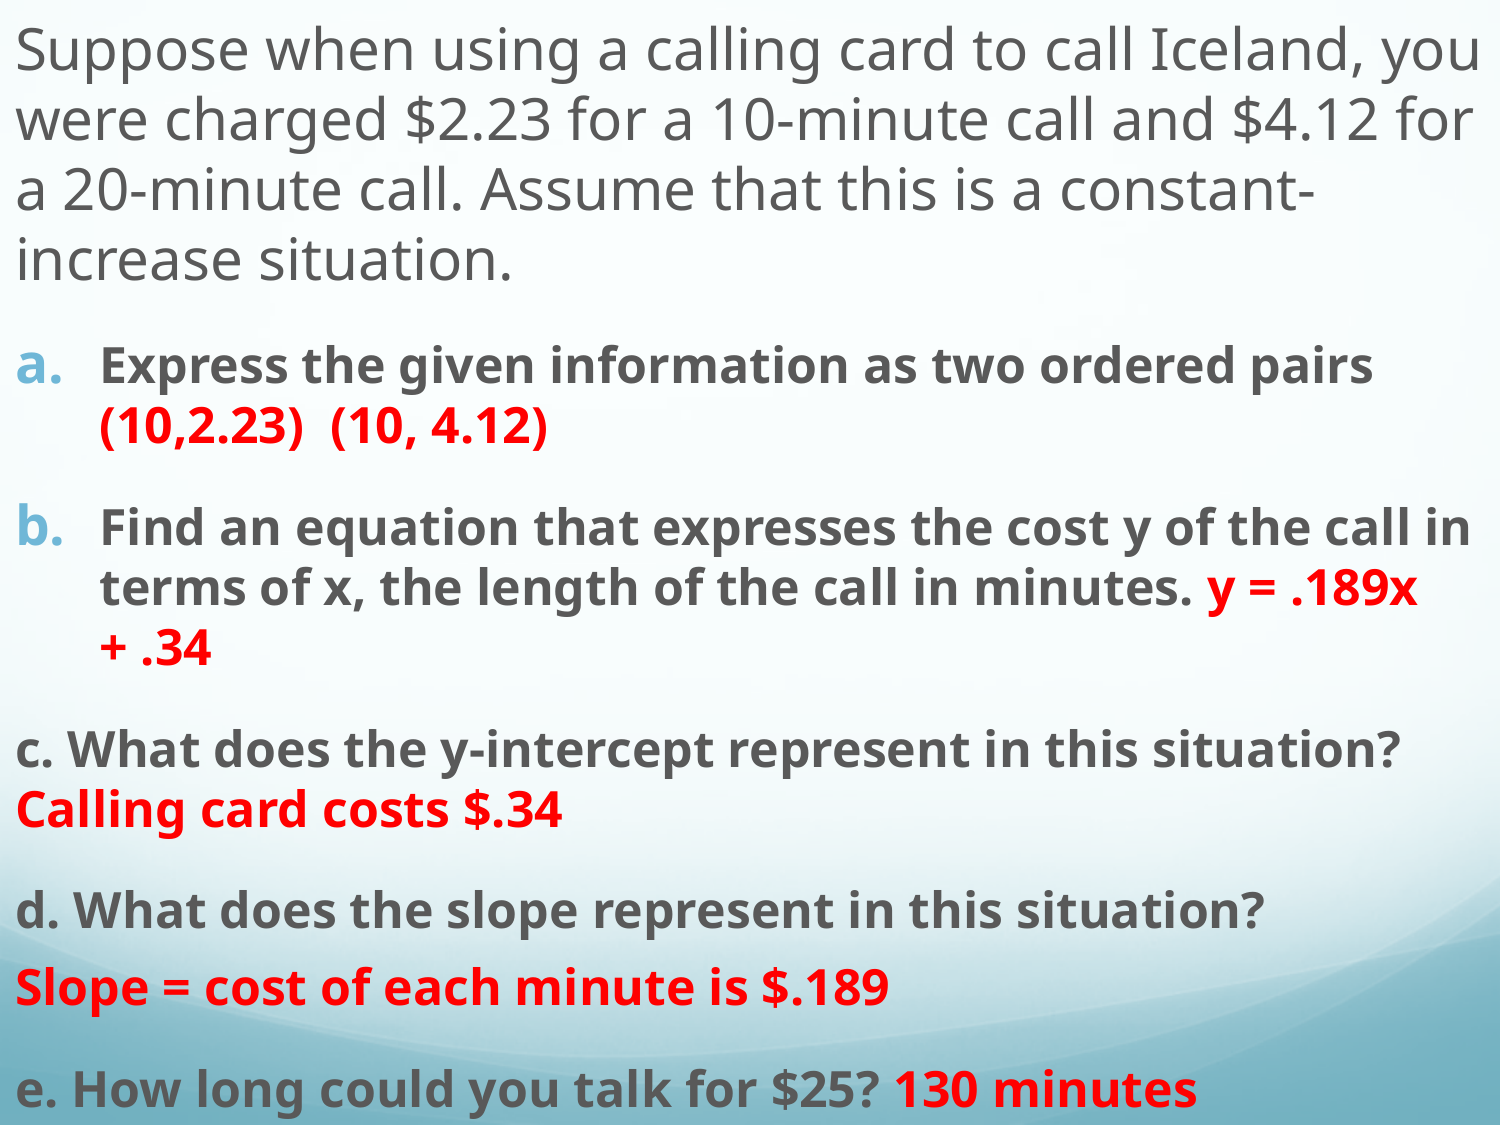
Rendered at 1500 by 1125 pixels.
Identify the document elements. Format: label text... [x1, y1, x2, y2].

list Suppose when using a calling card to call Iceland, you were charged $2.23 for a 10-minute call and $4.12 for a 20-minute call. Assume that this is a constant-increase situation. Express the given information as two ordered pairs (10,2.23) (10, 4.12) Find an equation that expresses the cost y of the call in terms of x, the length of the call in minutes. y = .189x + .34 c. What does the y-intercept represent in this situation? Calling card costs $.34 d. What does the slope represent in this situation? Slope = cost of each minute is $.189 e. How long could you talk for $25? 130 minutes [0, 4, 1500, 1018]
